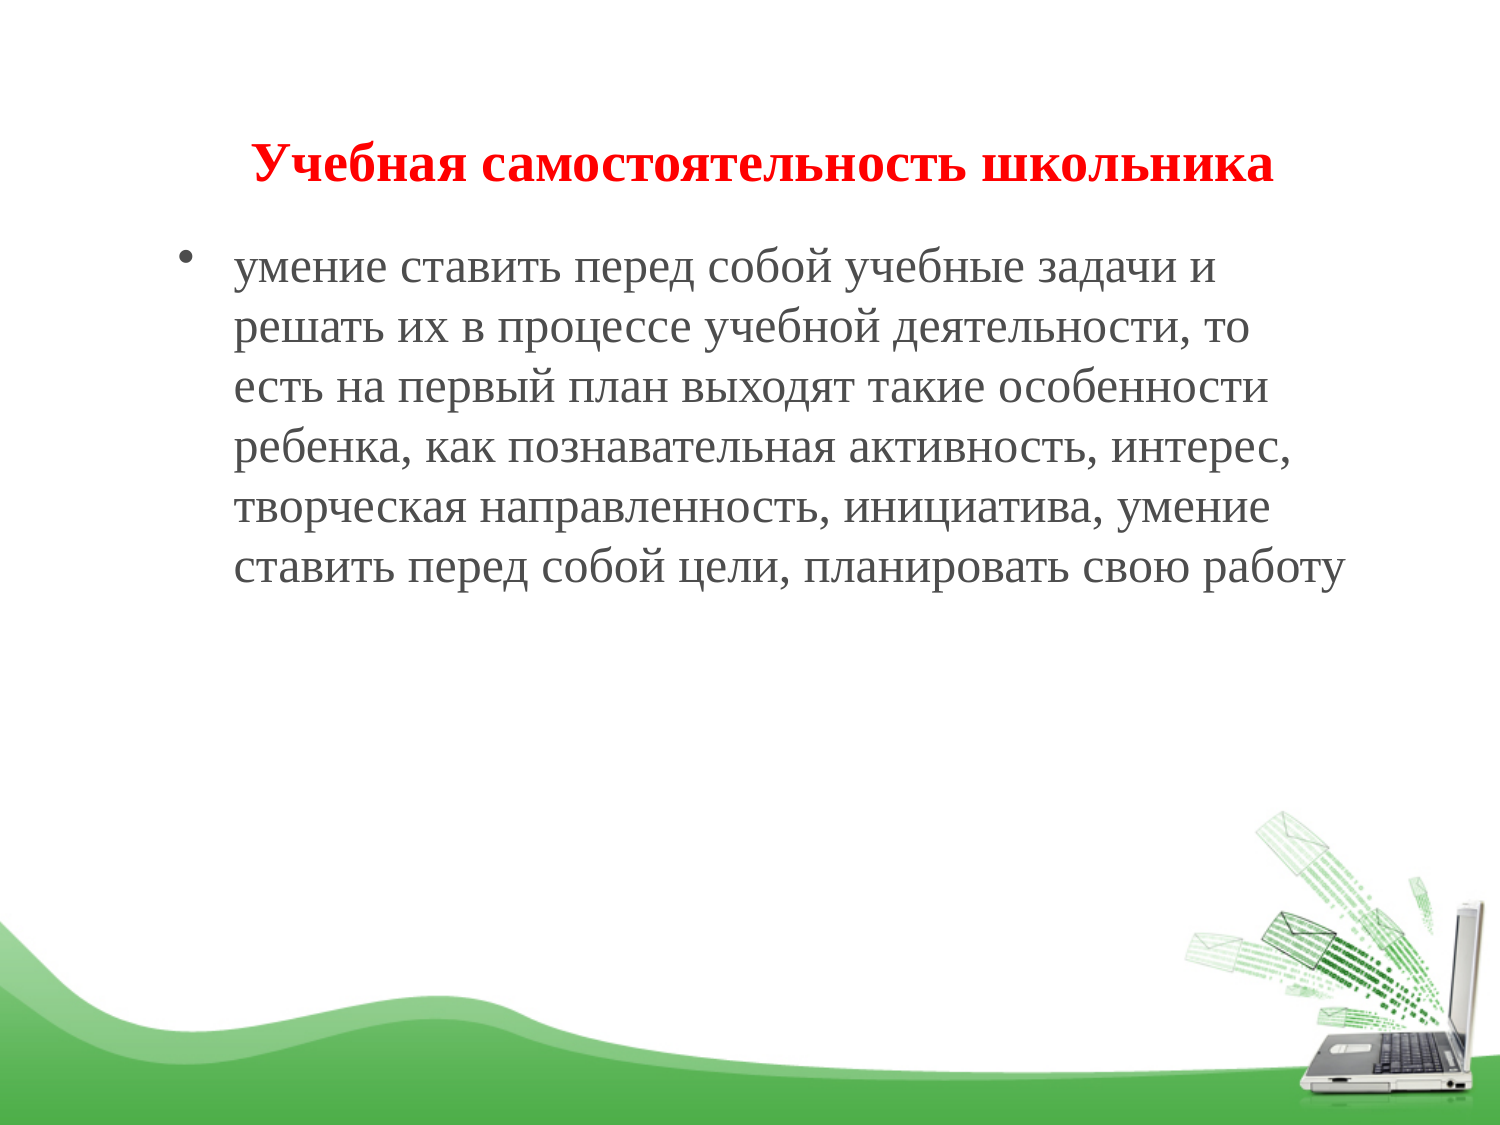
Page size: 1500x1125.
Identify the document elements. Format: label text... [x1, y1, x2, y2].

picture [0, 0, 1500, 1125]
title Учебная самостоятельность школьника [162, 99, 1363, 218]
list умение ставить перед собой учебные задачи и решать их в процессе учебной деятельности, то есть на первый план выходят такие особенности ребенка, как познавательная активность, интерес, творческая направленность, инициатива, умение ставить перед собой цели, планировать свою работу [162, 224, 1363, 925]
